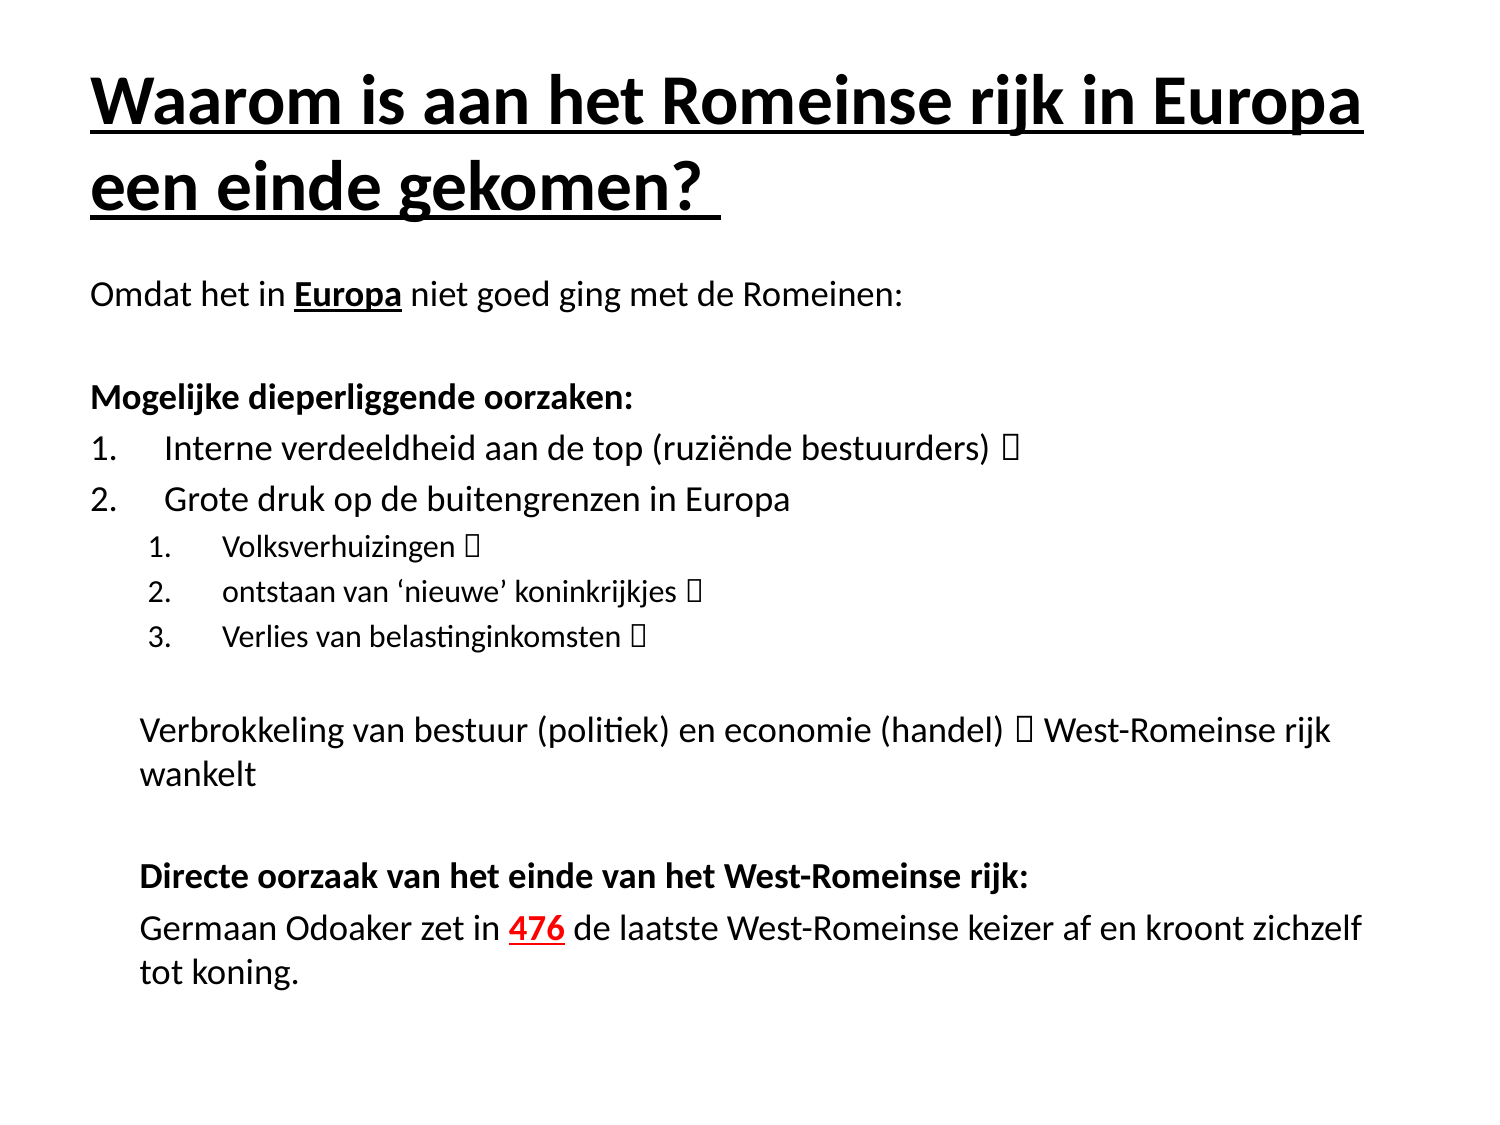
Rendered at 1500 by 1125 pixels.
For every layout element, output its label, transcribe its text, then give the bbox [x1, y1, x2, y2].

list Omdat het in Europa niet goed ging met de Romeinen: Mogelijke dieperliggende oorzaken: Interne verdeeldheid aan de top (ruziënde bestuurders)  Grote druk op de buitengrenzen in Europa Volksverhuizingen  ontstaan van ‘nieuwe’ koninkrijkjes  Verlies van belastinginkomsten  Verbrokkeling van bestuur (politiek) en economie (handel)  West-Romeinse rijk wankelt Directe oorzaak van het einde van het West-Romeinse rijk: Germaan Odoaker zet in 476 de laatste West-Romeinse keizer af en kroont zichzelf tot koning. [75, 262, 1425, 1005]
title Waarom is aan het Romeinse rijk in Europa een einde gekomen? [75, 45, 1425, 233]
